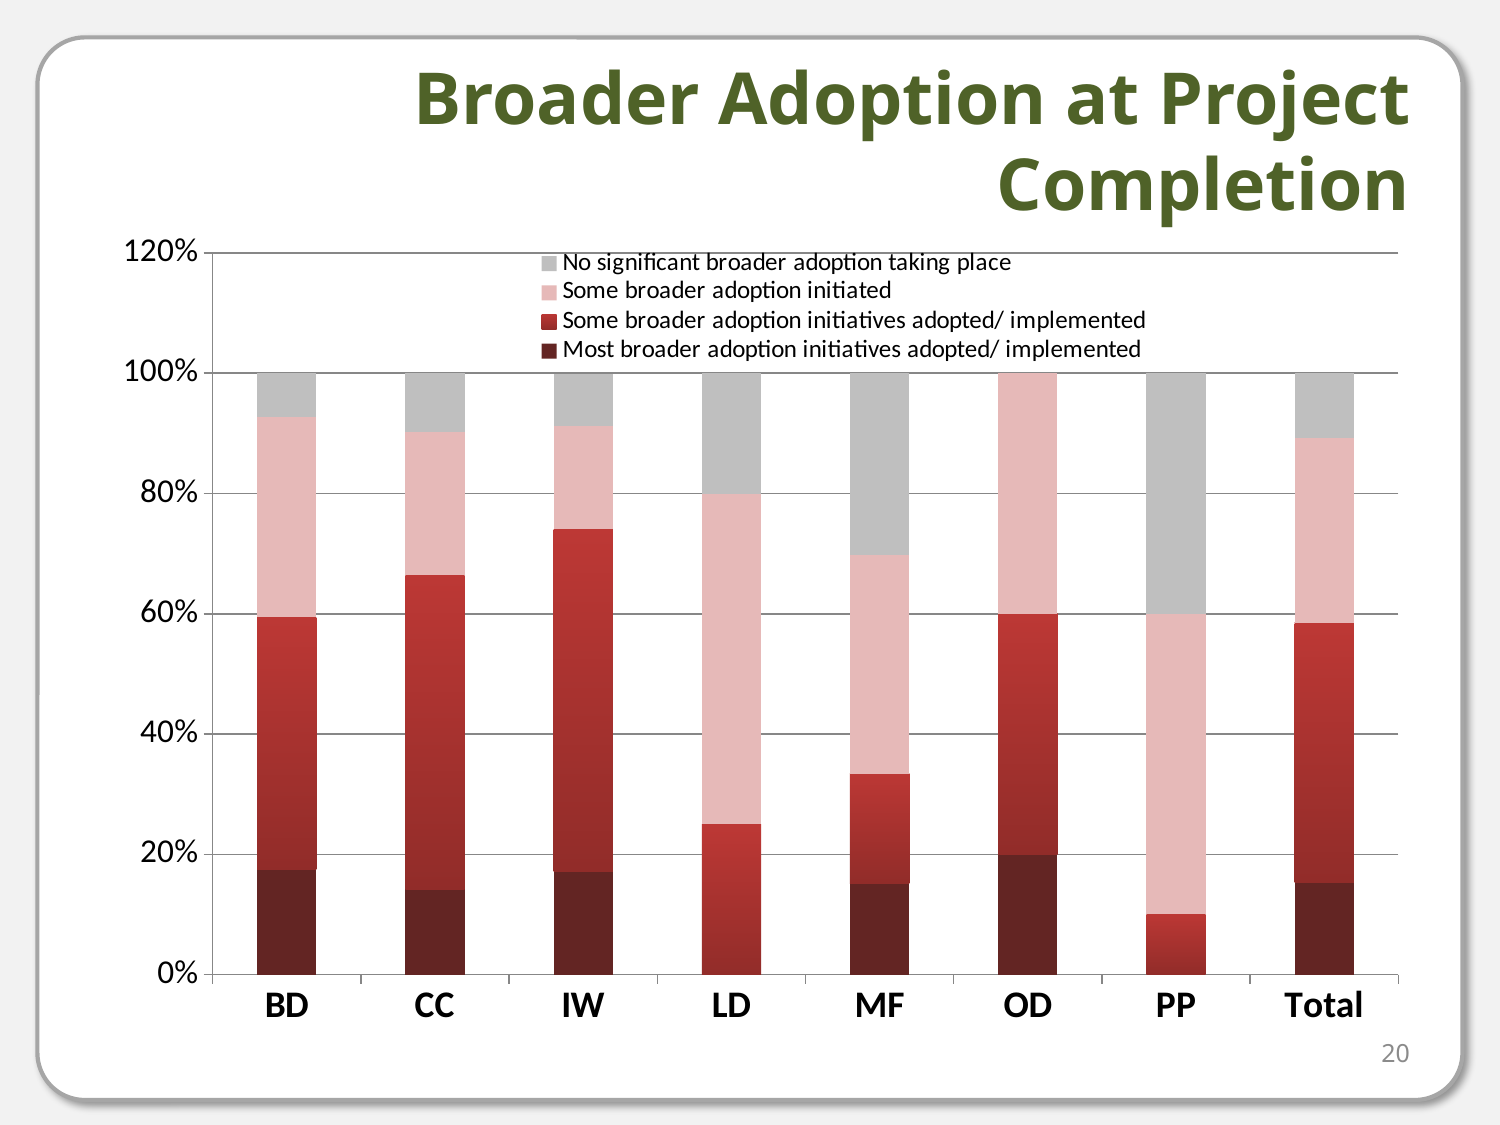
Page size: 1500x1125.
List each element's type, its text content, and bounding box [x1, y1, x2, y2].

slide_number 20 [1074, 1052, 1425, 1085]
title Broader Adoption at Project Completion [75, 45, 1425, 233]
chart [95, 219, 1426, 1044]
